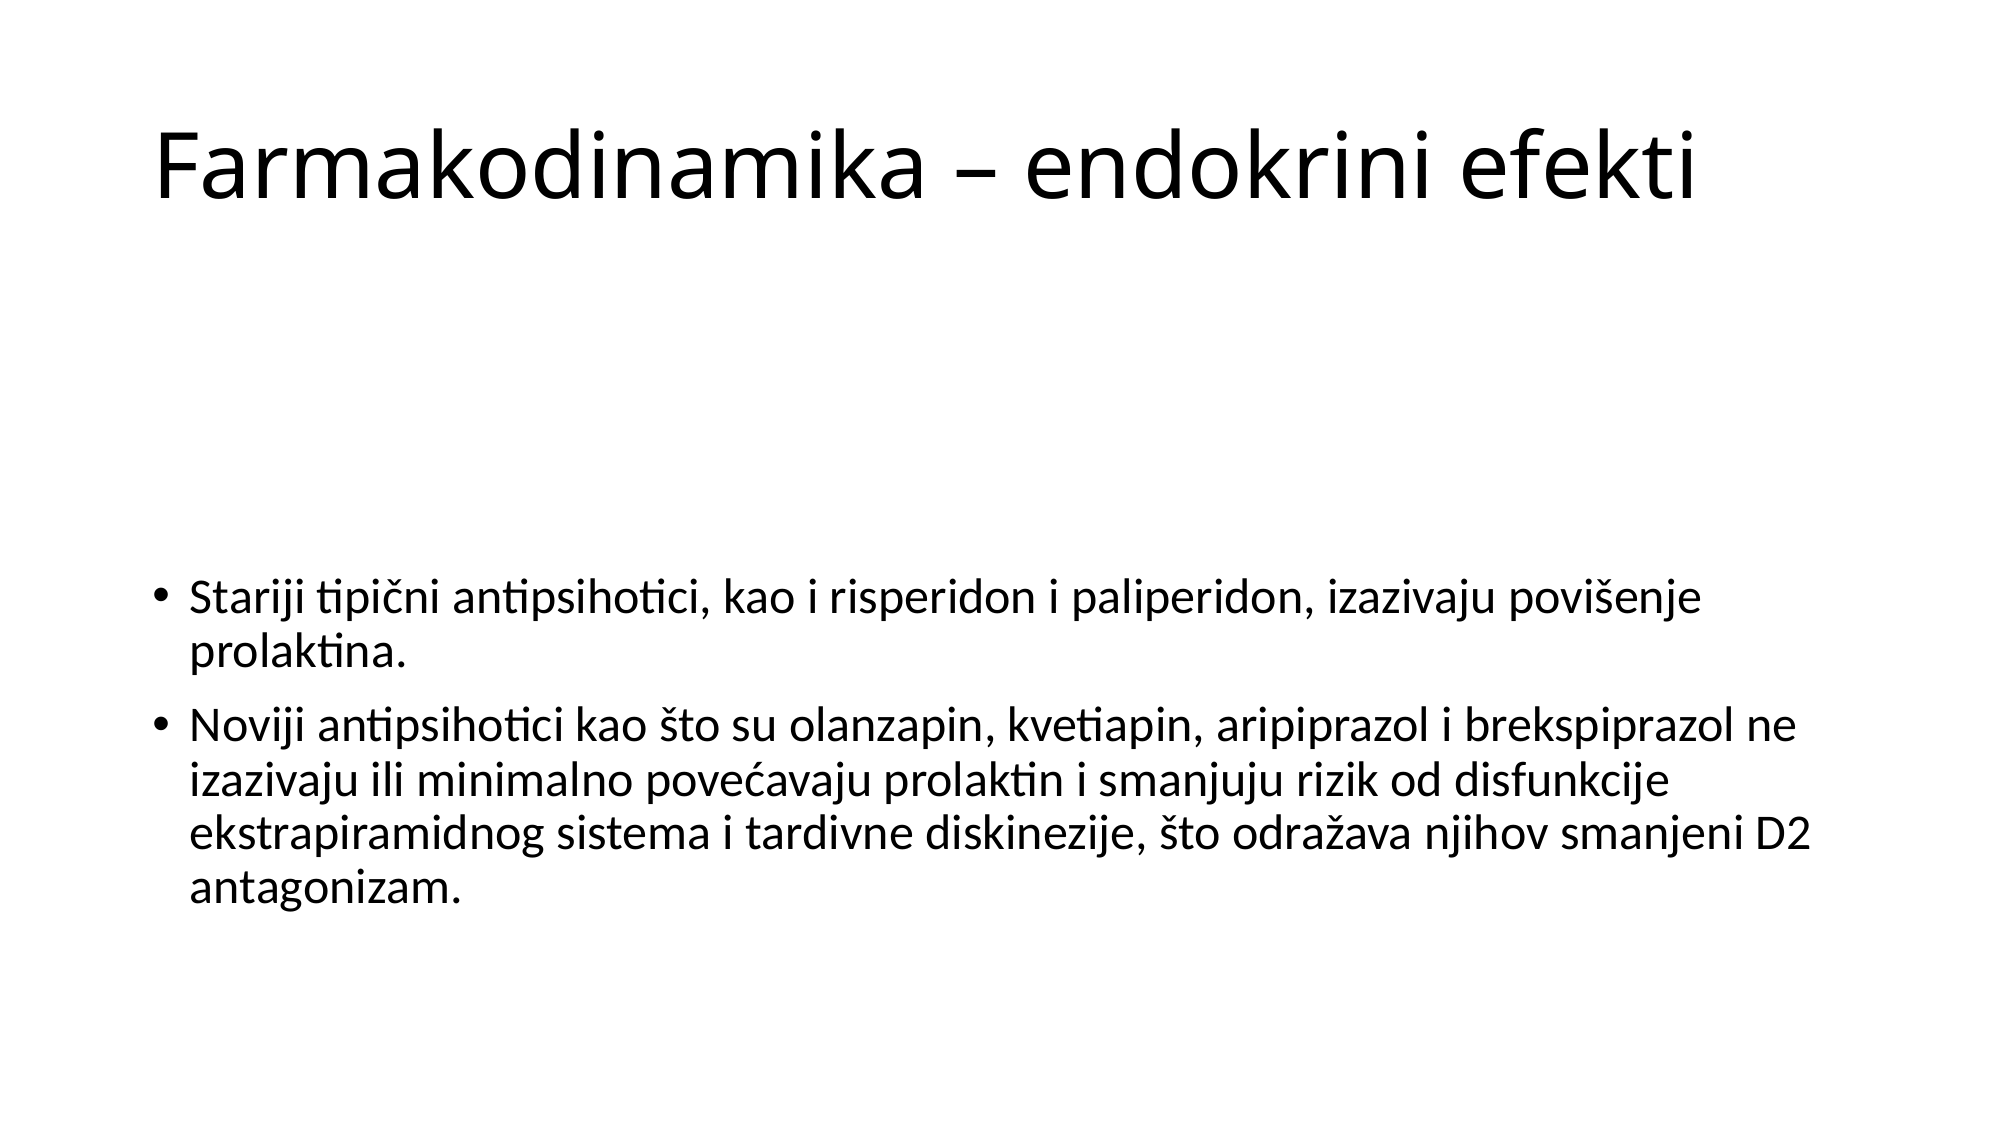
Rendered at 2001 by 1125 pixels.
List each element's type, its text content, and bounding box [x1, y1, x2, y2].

title Farmakodinamika – endokrini efekti [137, 59, 1863, 278]
list Stariji tipični antipsihotici, kao i risperidon i paliperidon, izazivaju povišenje prolaktina. Noviji antipsihotici kao što su olanzapin, kvetiapin, aripiprazol i brekspiprazol ne izazivaju ili minimalno povećavaju prolaktin i smanjuju rizik od disfunkcije ekstrapiramidnog sistema i tardivne diskinezije, što odražava njihov smanjeni D2 antagonizam. [137, 562, 1863, 1014]
